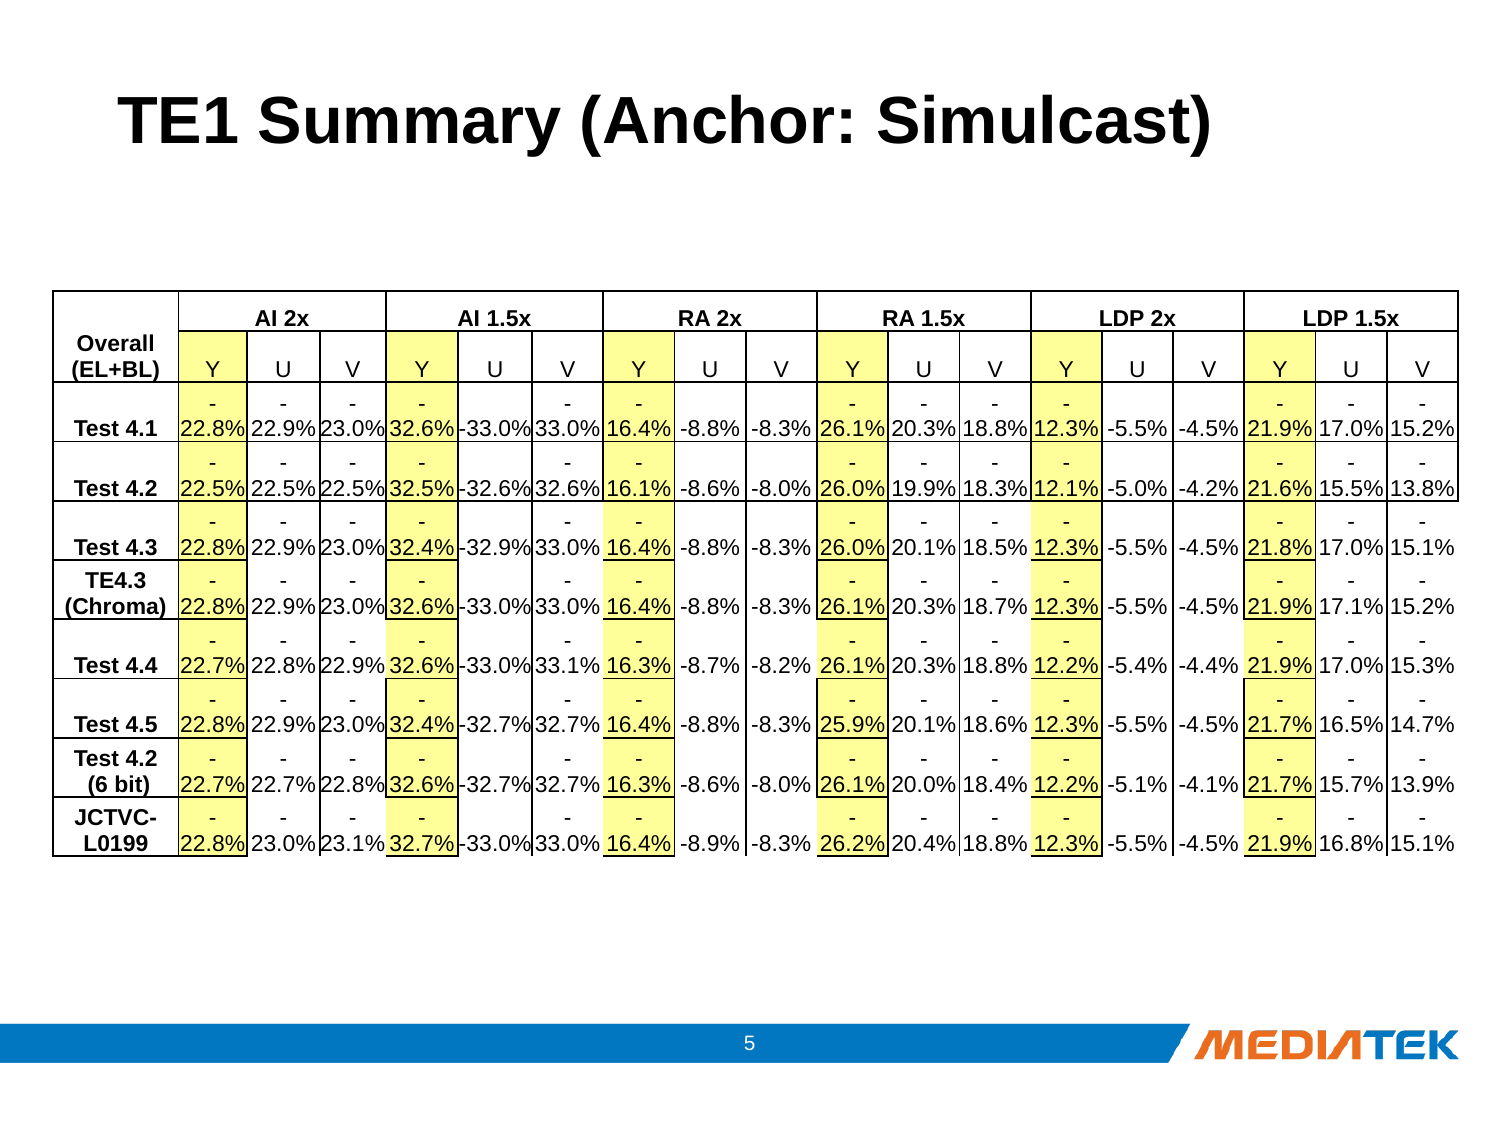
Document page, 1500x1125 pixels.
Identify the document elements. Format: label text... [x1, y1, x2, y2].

table_header LDP 2x [1032, 292, 1243, 330]
table_cell Y [179, 332, 246, 381]
table_cell -22.7% [179, 620, 246, 678]
table_cell -8.9% [675, 797, 745, 856]
table_cell -18.5% [960, 502, 1031, 560]
table_cell -26.0% [818, 502, 887, 559]
table_cell -32.4% [387, 502, 457, 559]
picture [0, 1023, 711, 1063]
table_cell -8.8% [675, 678, 745, 738]
table_cell -21.7% [1245, 739, 1315, 796]
table_cell -32.6% [387, 561, 457, 618]
table_cell -32.7% [459, 678, 531, 738]
table_cell -5.0% [1103, 442, 1172, 500]
table_cell -21.9% [1244, 798, 1315, 855]
table_cell -32.5% [387, 442, 457, 500]
table_cell -26.1% [818, 739, 887, 796]
table_cell -8.6% [675, 442, 745, 500]
table_cell -5.1% [1103, 738, 1172, 797]
table_cell Test 4.5 [54, 679, 178, 737]
table_cell -22.7% [248, 738, 319, 797]
table_cell Test 4.4 [54, 620, 178, 678]
table_cell -16.4% [603, 679, 674, 737]
table_cell -33.0% [459, 797, 531, 856]
table_header AI 1.5x [387, 292, 602, 330]
table_cell -16.4% [603, 798, 674, 855]
table_header RA 2x [604, 292, 816, 330]
table_header LDP 1.5x [1245, 292, 1457, 330]
table_cell Test 4.3 [54, 502, 178, 559]
table_cell -22.5% [248, 442, 319, 500]
table_cell V [747, 332, 816, 381]
table_cell -26.0% [818, 442, 887, 500]
table_cell -15.1% [1388, 502, 1458, 560]
table_cell -22.9% [248, 560, 319, 619]
table_cell -4.2% [1174, 442, 1243, 500]
table_cell -22.8% [321, 738, 385, 797]
table_cell U [1316, 332, 1386, 381]
table_cell -17.0% [1316, 383, 1386, 441]
table_cell -17.1% [1316, 560, 1386, 619]
table_cell -33.0% [533, 560, 603, 619]
table_cell -8.0% [747, 738, 816, 797]
table_cell -16.3% [603, 620, 674, 678]
table_cell -4.5% [1174, 678, 1243, 738]
table_cell -15.3% [1388, 619, 1458, 678]
table_cell Y [387, 332, 457, 381]
table_cell -18.8% [960, 383, 1030, 441]
table_cell -26.1% [818, 561, 887, 618]
table_cell -15.5% [1316, 442, 1386, 500]
table_cell -26.2% [817, 798, 887, 855]
table_cell -8.8% [675, 502, 745, 560]
table_cell -16.4% [603, 561, 674, 618]
table_cell -19.9% [889, 442, 959, 500]
table_cell -8.8% [675, 383, 745, 441]
table_cell -8.3% [747, 383, 816, 441]
table_cell -16.4% [604, 383, 674, 441]
table_cell -12.1% [1032, 442, 1101, 500]
table_cell -22.9% [248, 502, 319, 560]
table_cell -12.3% [1031, 561, 1101, 618]
table_cell -16.8% [1316, 797, 1386, 856]
table_cell -5.5% [1103, 502, 1172, 560]
table_cell -12.2% [1031, 739, 1101, 796]
table_cell -26.1% [817, 620, 887, 678]
table_cell -17.0% [1316, 619, 1386, 678]
table_cell -33.0% [459, 619, 531, 678]
table_cell -5.5% [1103, 797, 1172, 856]
table_cell -18.8% [960, 619, 1031, 678]
table_cell -33.1% [533, 619, 603, 678]
table_cell -32.7% [386, 798, 457, 855]
table_cell -23.1% [321, 797, 386, 856]
table_cell -22.5% [179, 442, 246, 500]
table_cell -8.3% [747, 560, 816, 619]
table_cell U [248, 332, 319, 381]
table_cell -33.0% [459, 383, 531, 441]
table_cell V [533, 332, 602, 381]
table_cell -21.9% [1245, 561, 1315, 618]
table_cell U [459, 332, 531, 381]
table_cell -20.3% [889, 560, 959, 619]
table_cell -32.7% [533, 678, 603, 738]
table_cell -32.4% [387, 679, 457, 737]
table_cell -5.5% [1103, 678, 1172, 738]
table_cell -25.9% [818, 679, 887, 737]
table_cell -22.8% [179, 502, 246, 559]
table_cell -20.3% [889, 619, 959, 678]
table_cell -32.6% [386, 620, 457, 678]
table_cell -22.8% [248, 619, 319, 678]
table_cell -22.7% [179, 739, 246, 796]
table_cell -5.5% [1103, 383, 1172, 441]
table_cell -12.3% [1031, 502, 1101, 559]
table_cell -8.8% [675, 560, 745, 619]
table_cell -22.8% [179, 561, 246, 618]
table_cell -22.5% [321, 442, 385, 500]
table_cell -12.3% [1031, 798, 1101, 855]
table_cell -33.0% [533, 502, 603, 560]
table_cell Test 4.1 [54, 383, 178, 441]
table_cell -33.0% [533, 383, 602, 441]
table_cell -20.3% [889, 383, 959, 441]
table_cell -21.7% [1245, 679, 1315, 737]
table_cell -23.0% [321, 502, 385, 560]
table_cell -8.3% [747, 797, 817, 856]
table_cell -15.1% [1388, 797, 1458, 856]
table_cell -12.2% [1031, 620, 1101, 678]
table_cell U [675, 332, 745, 381]
table_cell -22.9% [248, 383, 319, 441]
table_cell Test 4.2 (6 bit) [54, 739, 178, 796]
table_cell -16.4% [603, 502, 674, 559]
table_cell -32.7% [459, 738, 531, 797]
table_cell -16.5% [1316, 678, 1386, 738]
table_cell U [889, 332, 959, 381]
table_cell Y [1032, 332, 1101, 381]
table_cell -18.4% [960, 738, 1031, 797]
table_cell -8.7% [675, 619, 745, 678]
table_cell -15.2% [1388, 560, 1458, 619]
picture [789, 1023, 1459, 1063]
table_cell -16.3% [603, 739, 674, 796]
table_cell -20.0% [889, 738, 959, 797]
table_cell -22.9% [248, 678, 319, 738]
table_cell -16.1% [604, 442, 674, 500]
table_cell -15.7% [1316, 738, 1386, 797]
table_cell -23.0% [248, 797, 319, 856]
table_cell Y [1245, 332, 1315, 381]
table_cell -18.8% [960, 797, 1031, 856]
table_cell -4.1% [1174, 738, 1243, 797]
table_cell -12.3% [1032, 383, 1101, 441]
table_cell -13.9% [1388, 738, 1458, 797]
table_cell -33.0% [533, 797, 603, 856]
table_cell -4.5% [1174, 797, 1244, 856]
table_cell -21.9% [1245, 383, 1315, 441]
table_cell Test 4.2 [54, 442, 178, 500]
table_cell -4.5% [1174, 502, 1243, 560]
table_cell TE4.3 (Chroma) [54, 561, 178, 618]
table_cell -22.8% [179, 383, 246, 441]
table_cell V [1388, 332, 1457, 381]
table_cell -22.9% [321, 619, 386, 678]
table_cell -5.5% [1103, 560, 1172, 619]
table_cell V [960, 332, 1030, 381]
table_cell -23.0% [321, 383, 385, 441]
table_cell -32.6% [387, 739, 457, 796]
table_cell -18.7% [960, 560, 1031, 619]
table_cell -32.6% [387, 383, 457, 441]
table_cell -4.4% [1174, 619, 1244, 678]
table_cell -32.6% [533, 442, 602, 500]
table_cell -17.0% [1316, 502, 1386, 560]
table_cell Y [818, 332, 887, 381]
table_cell -18.3% [960, 442, 1030, 500]
table_cell -32.9% [459, 502, 531, 560]
table_cell -12.3% [1031, 679, 1101, 737]
title TE1 Summary (Anchor: Simulcast) [101, 62, 1425, 172]
table_cell V [321, 332, 385, 381]
table_cell Y [604, 332, 674, 381]
table_cell -23.0% [321, 678, 385, 738]
table_cell -4.5% [1174, 560, 1243, 619]
table_cell -8.0% [747, 442, 816, 500]
table_cell -4.5% [1174, 383, 1243, 441]
table_cell -8.3% [747, 678, 816, 738]
table_cell JCTVC-L0199 [54, 798, 178, 855]
table_cell -14.7% [1388, 678, 1458, 738]
table_cell -8.6% [675, 738, 745, 797]
table_header Overall (EL+BL) [54, 292, 178, 381]
table_cell -5.4% [1103, 619, 1172, 678]
table_cell -15.2% [1388, 383, 1457, 441]
table_cell -8.3% [747, 502, 816, 560]
table_cell -26.1% [818, 383, 887, 441]
table_cell -20.4% [889, 797, 959, 856]
table_cell -32.7% [533, 738, 603, 797]
table_header AI 2x [179, 292, 385, 330]
table_cell -21.8% [1245, 502, 1315, 559]
slide_number 4 [711, 1022, 789, 1090]
table_cell -8.2% [747, 619, 817, 678]
table_cell -32.6% [459, 442, 531, 500]
table_cell -21.6% [1245, 442, 1315, 500]
table_cell -22.8% [179, 798, 246, 855]
table_cell -20.1% [889, 678, 959, 738]
table_cell U [1103, 332, 1172, 381]
table_cell -13.8% [1388, 442, 1457, 500]
table_cell -18.6% [960, 678, 1031, 738]
table_cell -21.9% [1244, 620, 1315, 678]
table_cell -20.1% [889, 502, 959, 560]
table_header RA 1.5x [818, 292, 1030, 330]
table_cell -33.0% [459, 560, 531, 619]
table_cell -22.8% [179, 679, 246, 737]
table_cell V [1174, 332, 1243, 381]
table_cell -23.0% [321, 560, 385, 619]
